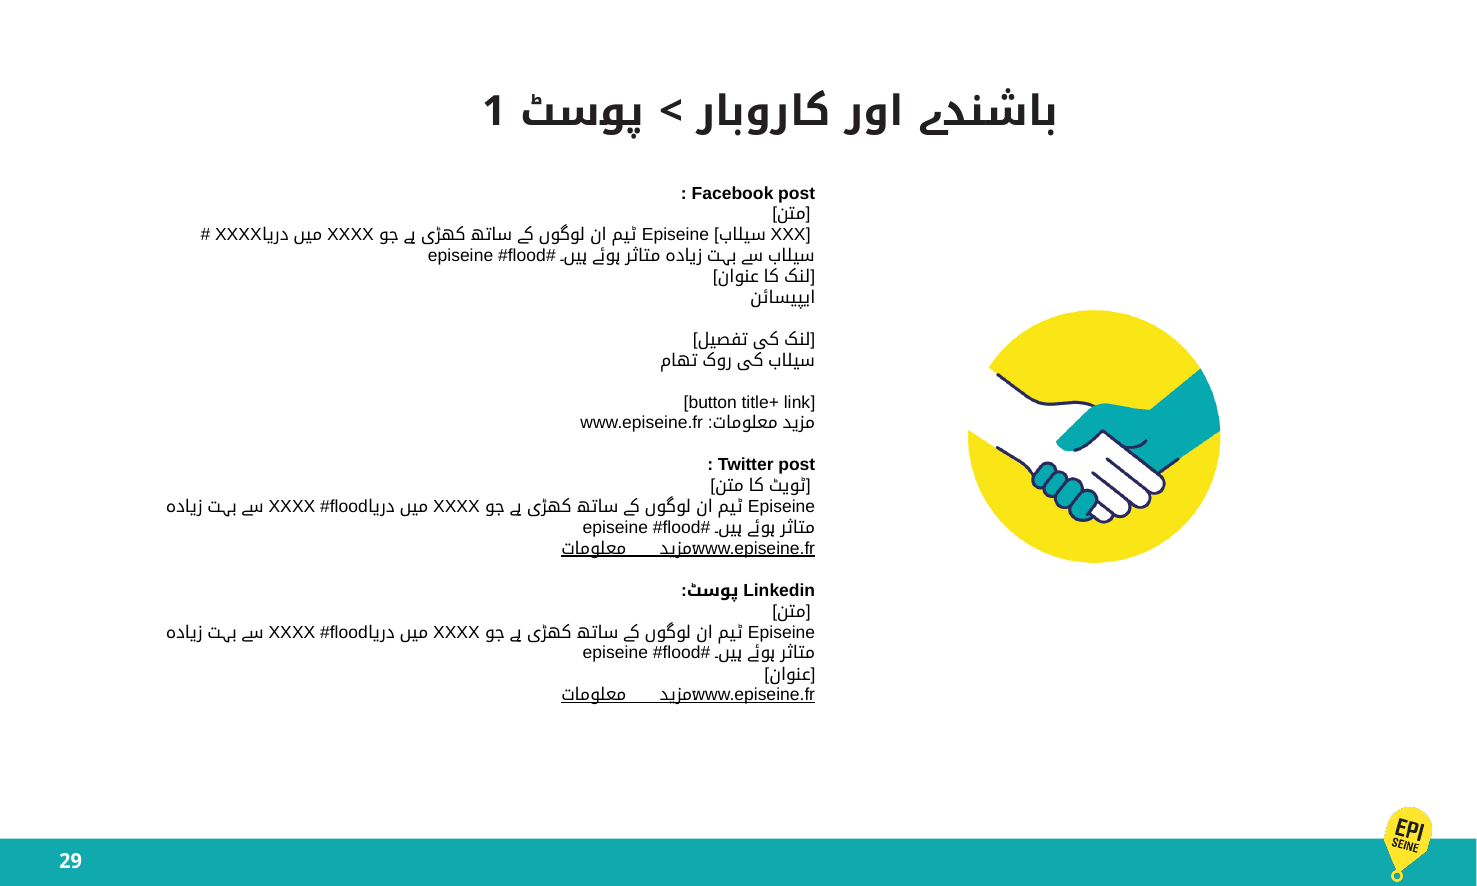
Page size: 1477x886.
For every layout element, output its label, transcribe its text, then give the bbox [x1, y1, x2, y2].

title باشندے اور کاروبار > پوسٹ 1 [152, 56, 1072, 135]
picture [1381, 805, 1433, 883]
picture [940, 298, 1254, 661]
text_box Facebook post : [متن] [XXX سیلاب] Episeine ٹیم ان لوگوں کے ساتھ کھڑی ہے جو XXXX میں دریاXXXX # سیلاب سے بہت زیادہ متاثر ہوئے ہیں۔ #episeine #flood [لنک کا عنوان] ایپیسائن [لنک کی تفصیل] سیلاب کی روک تھام [button title+ link] مزید معلومات: www.episeine.fr Twitter post : [ٹویٹ کا متن] Episeine ٹیم ان لوگوں کے ساتھ کھڑی ہے جو XXXX میں دریاXXXX #flood سے بہت زیادہ متاثر ہوئے ہیں۔ #episeine #flood مزید معلومات: www.episeine.fr Linkedin پوسٹ: [متن] Episeine ٹیم ان لوگوں کے ساتھ کھڑی ہے جو XXXX میں دریاXXXX #flood سے بہت زیادہ متاثر ہوئے ہیں۔ #episeine #flood [عنوان] مزید معلومات: www.episeine.fr [157, 177, 820, 709]
